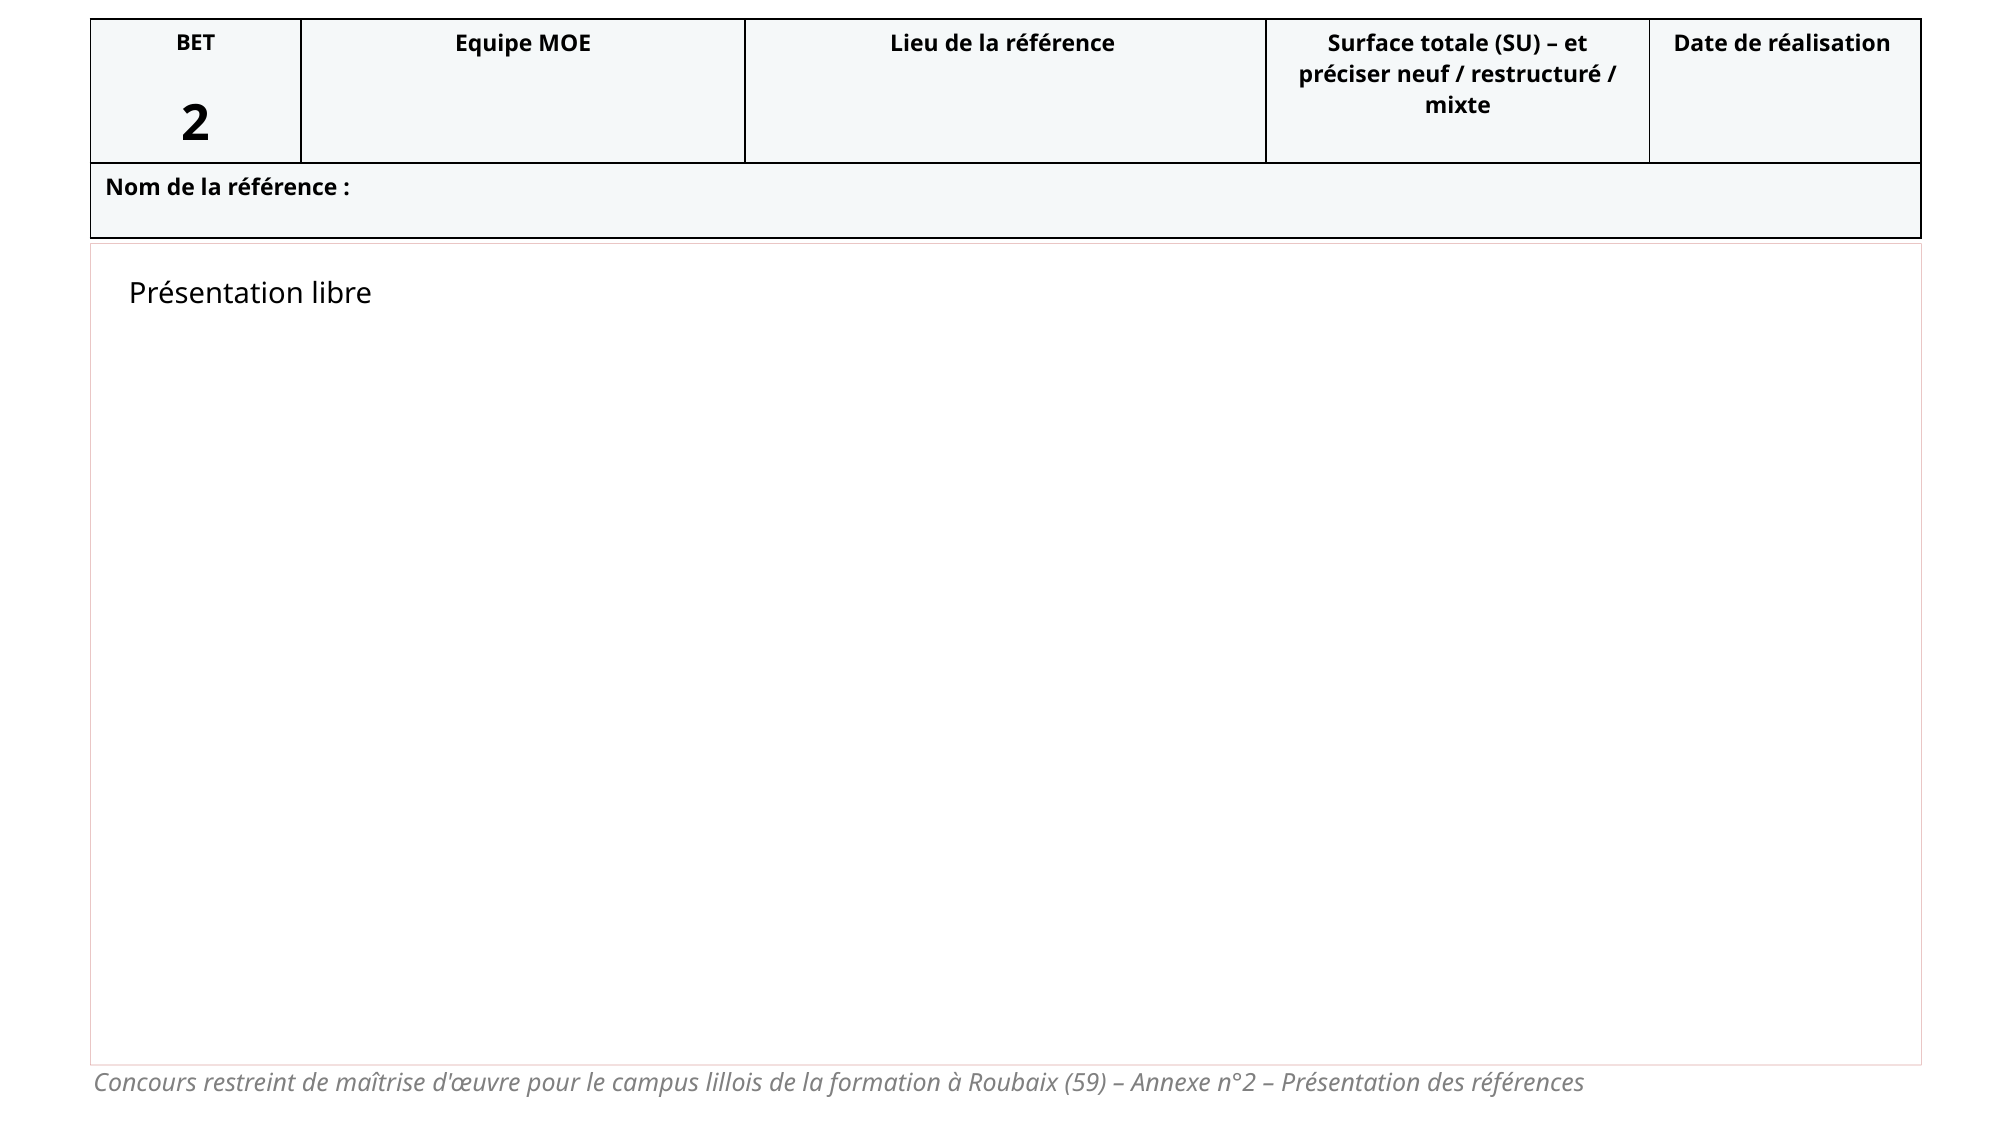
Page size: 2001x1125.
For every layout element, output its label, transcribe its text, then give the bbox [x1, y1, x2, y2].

text_box [88, 241, 1923, 1067]
table_header Equipe MOE [302, 20, 744, 162]
table_header BET 2 [91, 20, 300, 162]
text_box Présentation libre [114, 267, 1449, 447]
table_header Surface totale (SU) – et préciser neuf / restructuré / mixte [1267, 20, 1649, 162]
table_header Lieu de la référence [746, 20, 1265, 162]
table_header Date de réalisation [1650, 20, 1920, 162]
table_cell Nom de la référence : [91, 164, 1920, 237]
